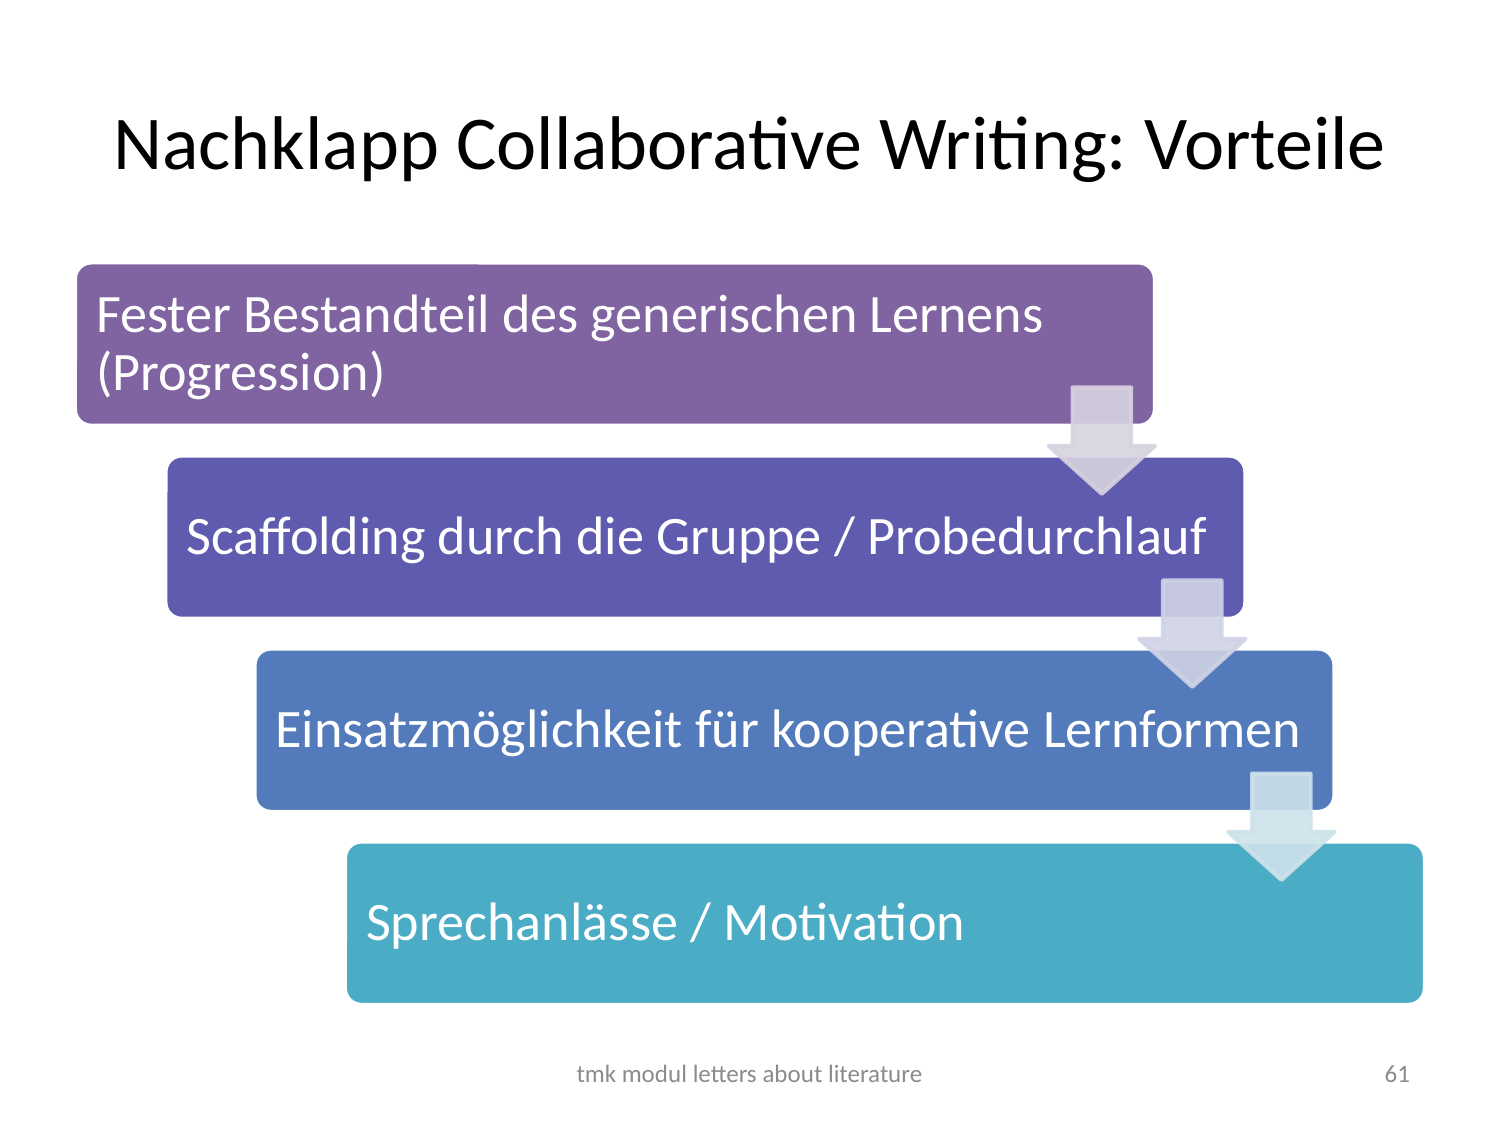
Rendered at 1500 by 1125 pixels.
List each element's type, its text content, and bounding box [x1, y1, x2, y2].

slide_number 61 [1074, 1042, 1425, 1103]
title Nachklapp Collaborative Writing: Vorteile [75, 45, 1425, 233]
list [74, 262, 1426, 1006]
footer tmk modul letters about literature [512, 1042, 988, 1103]
